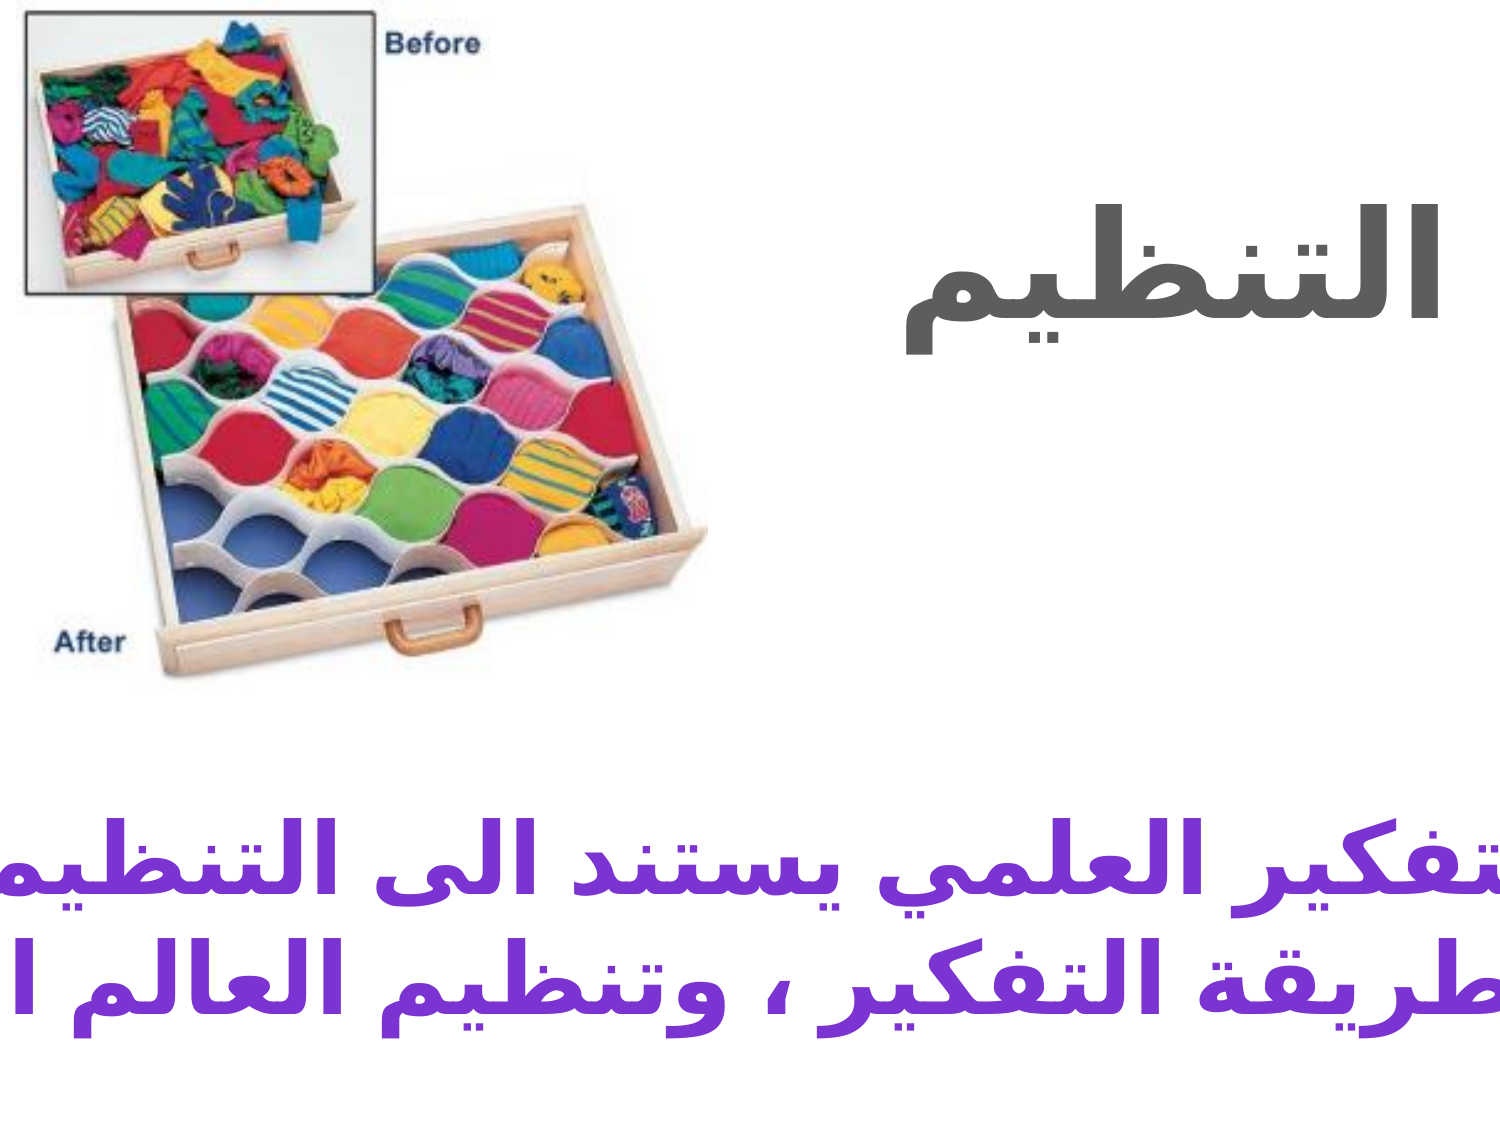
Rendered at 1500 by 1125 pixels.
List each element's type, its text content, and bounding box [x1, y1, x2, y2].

picture [15, 0, 708, 692]
text_box التفكير العلمي يستند الى التنظيم : تنظيم طريقة التفكير ، وتنظيم العالم الخارجي [0, 786, 1500, 1042]
text_box التنظيم [881, 160, 1467, 356]
